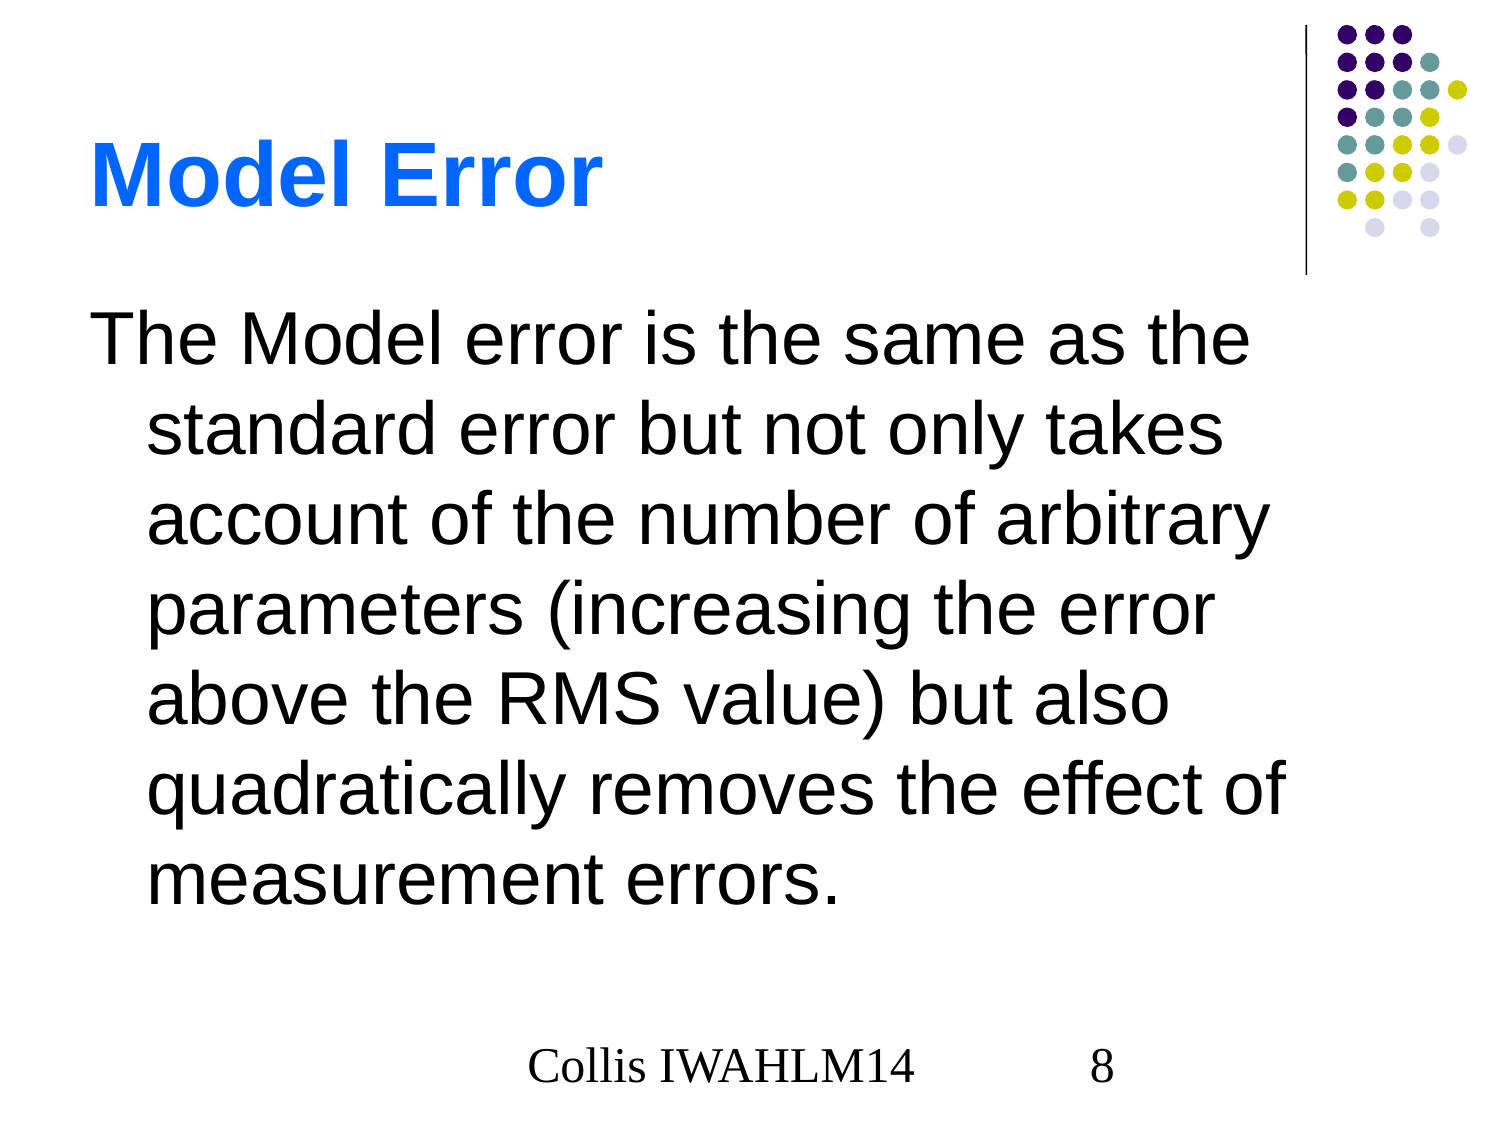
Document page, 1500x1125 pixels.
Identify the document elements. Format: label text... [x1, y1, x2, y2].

footer Collis IWAHLM14 [512, 1025, 988, 1101]
slide_number 8 [1074, 1025, 1425, 1101]
list The Model error is the same as the standard error but not only takes account of the number of arbitrary parameters (increasing the error above the RMS value) but also quadratically removes the effect of measurement errors. [75, 282, 1425, 1006]
title Model Error [75, 20, 1313, 233]
